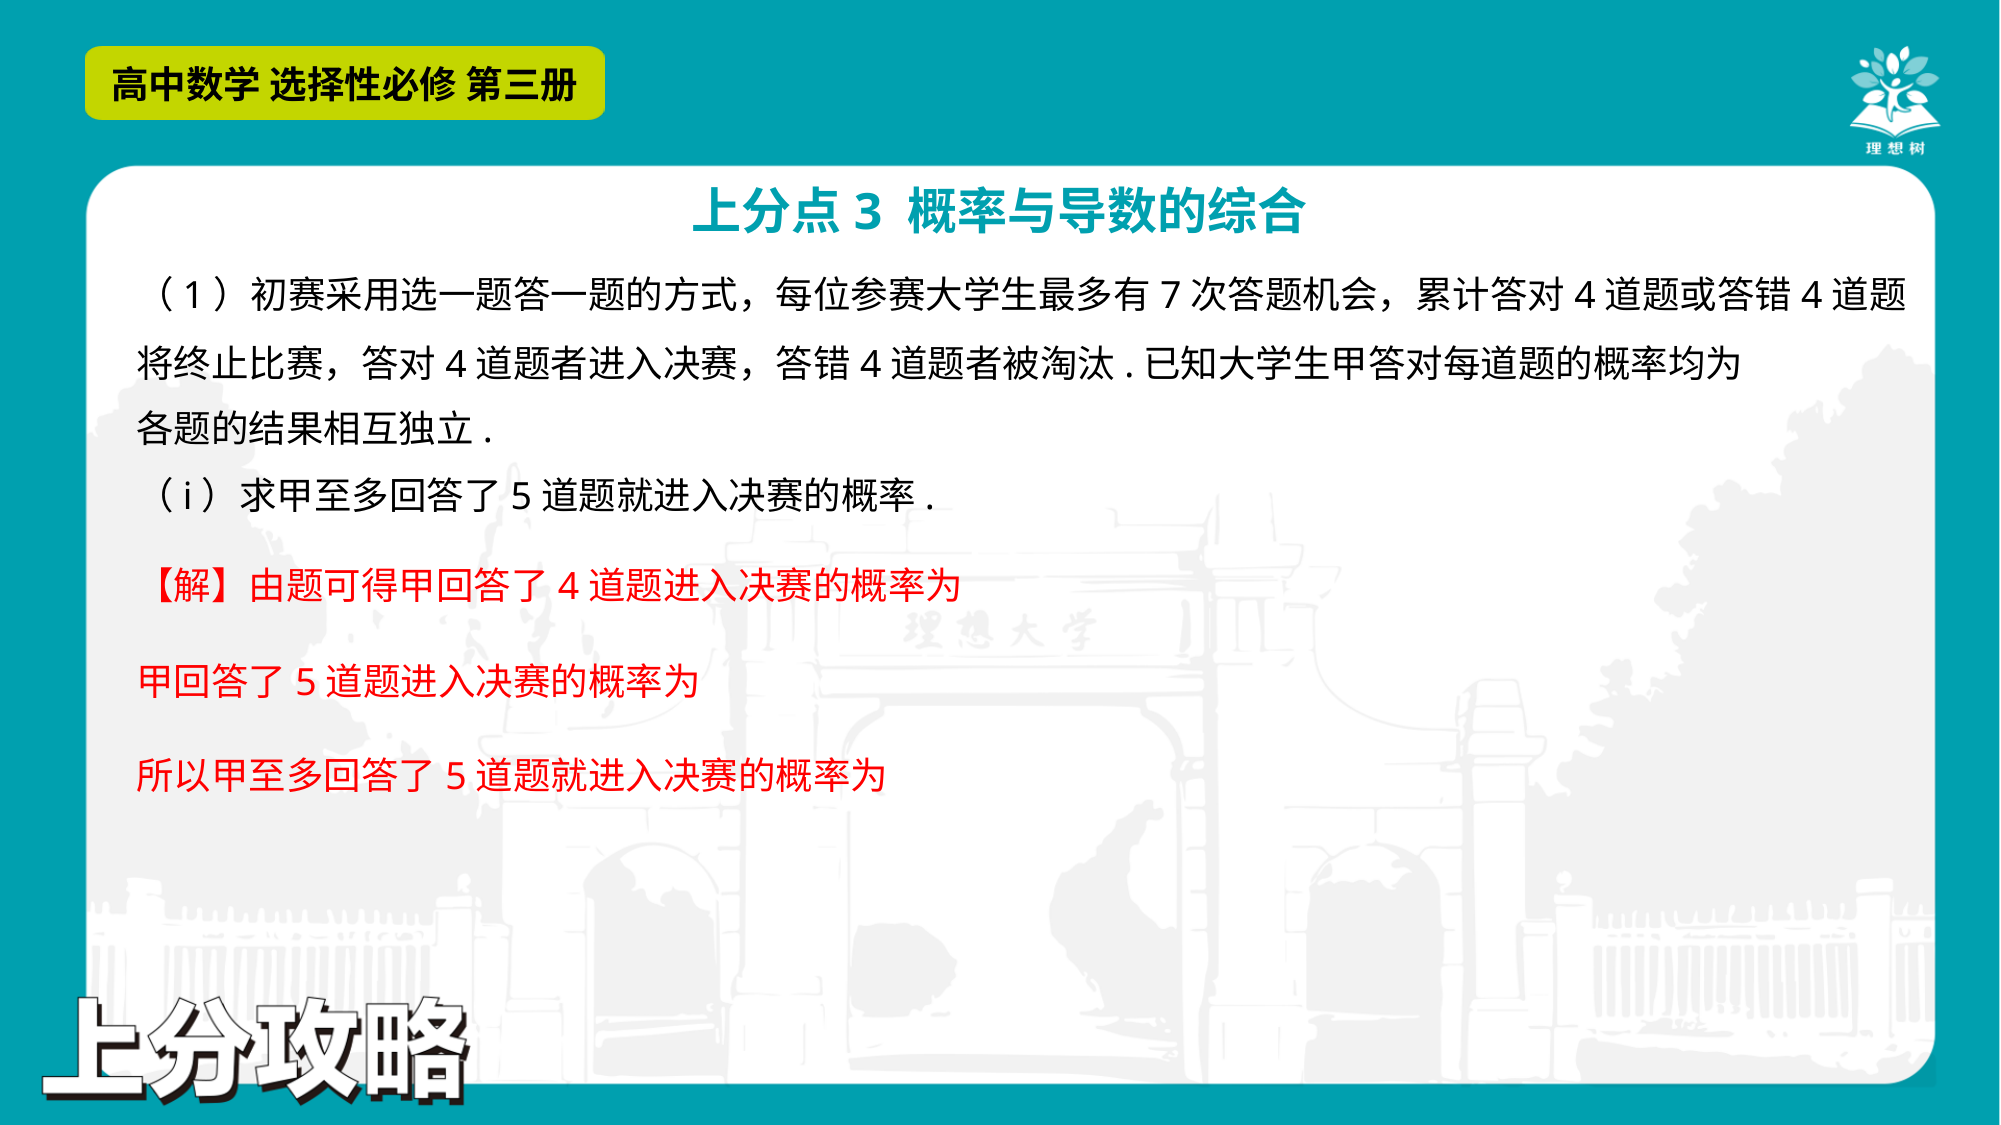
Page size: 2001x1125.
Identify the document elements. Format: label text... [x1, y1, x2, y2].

text_box （i）求甲至多回答了5道题就进入决赛的概率. [136, 450, 1865, 510]
picture [0, 0, 2000, 1125]
